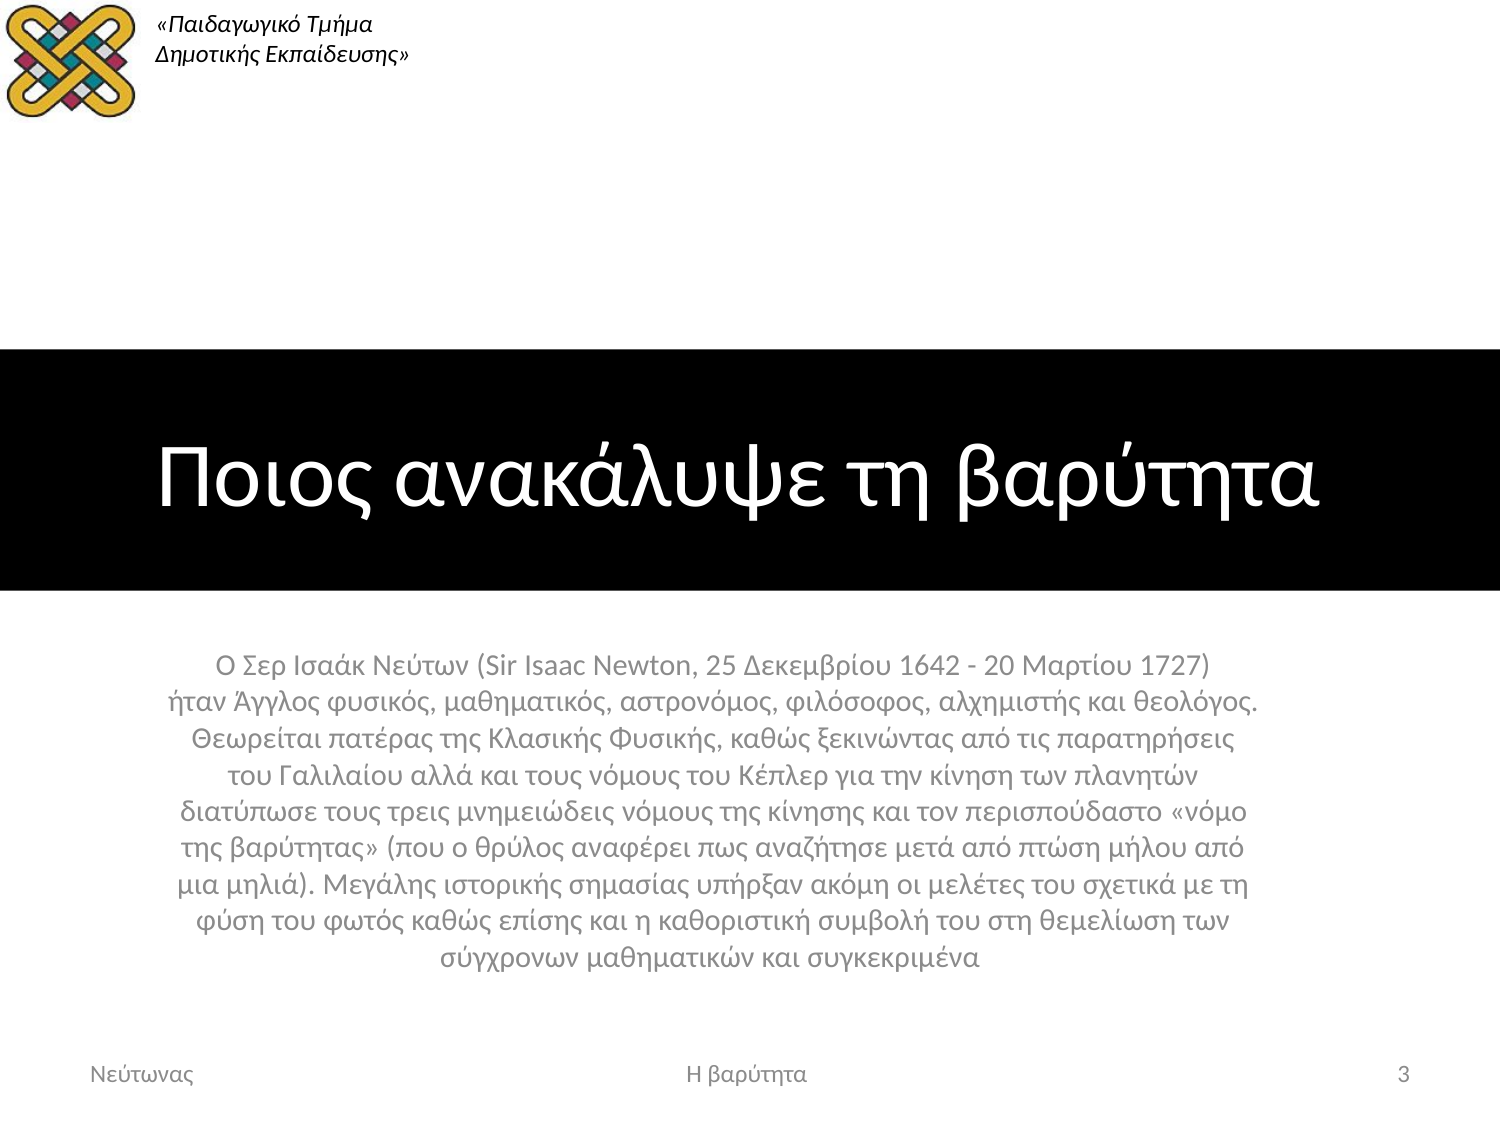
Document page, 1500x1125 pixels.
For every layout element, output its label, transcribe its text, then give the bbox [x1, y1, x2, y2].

picture [0, 0, 141, 123]
slide_number Νεύτωνας [75, 1042, 425, 1103]
footer Η βαρύτητα [512, 1042, 988, 1103]
subtitle Ο Σερ Ισαάκ Νεύτων (Sir Isaac Newton, 25 Δεκεμβρίου 1642 - 20 Μαρτίου 1727) ήταν Άγγλος φυσικός, μαθηματικός, αστρονόμος, φιλόσοφος, αλχημιστής και θεολόγος. Θεωρείται πατέρας της Κλασικής Φυσικής, καθώς ξεκινώντας από τις παρατηρήσεις του Γαλιλαίου αλλά και τους νόμους του Κέπλερ για την κίνηση των πλανητών διατύπωσε τους τρεις μνημειώδεις νόμους της κίνησης και τον περισπούδαστο «νόμο της βαρύτητας» (που ο θρύλος αναφέρει πως αναζήτησε μετά από πτώση μήλου από μια μηλιά). Μεγάλης ιστορικής σημασίας υπήρξαν ακόμη οι μελέτες του σχετικά με τη φύση του φωτός καθώς επίσης και η καθοριστική συμβολή του στη θεμελίωση των σύγχρονων μαθηματικών και συγκεκριμένα [152, 637, 1275, 997]
slide_number 3 [1074, 1042, 1425, 1103]
title Ποιος ανακάλυψε τη βαρύτητα [0, 349, 1500, 591]
